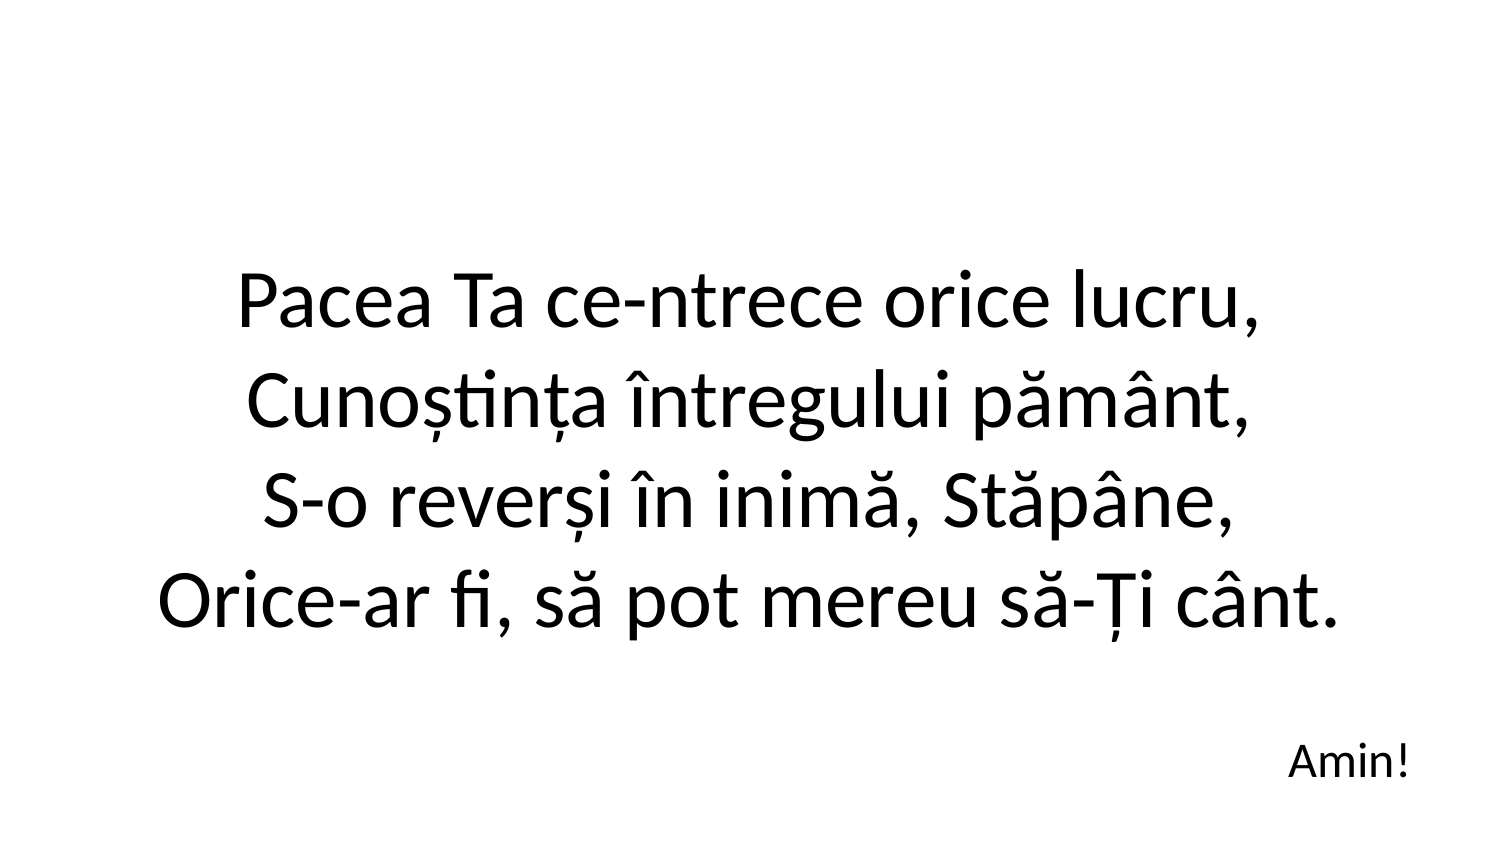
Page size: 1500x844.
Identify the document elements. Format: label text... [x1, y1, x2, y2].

text_box Pacea Ta ce-ntrece orice lucru, Cunoștința întregului pământ, S-o reverși în inimă, Stăpâne, Orice-ar fi, să pot mereu să-Ți cânt. [142, 192, 1358, 652]
text_box Amin! [1273, 674, 1427, 795]
